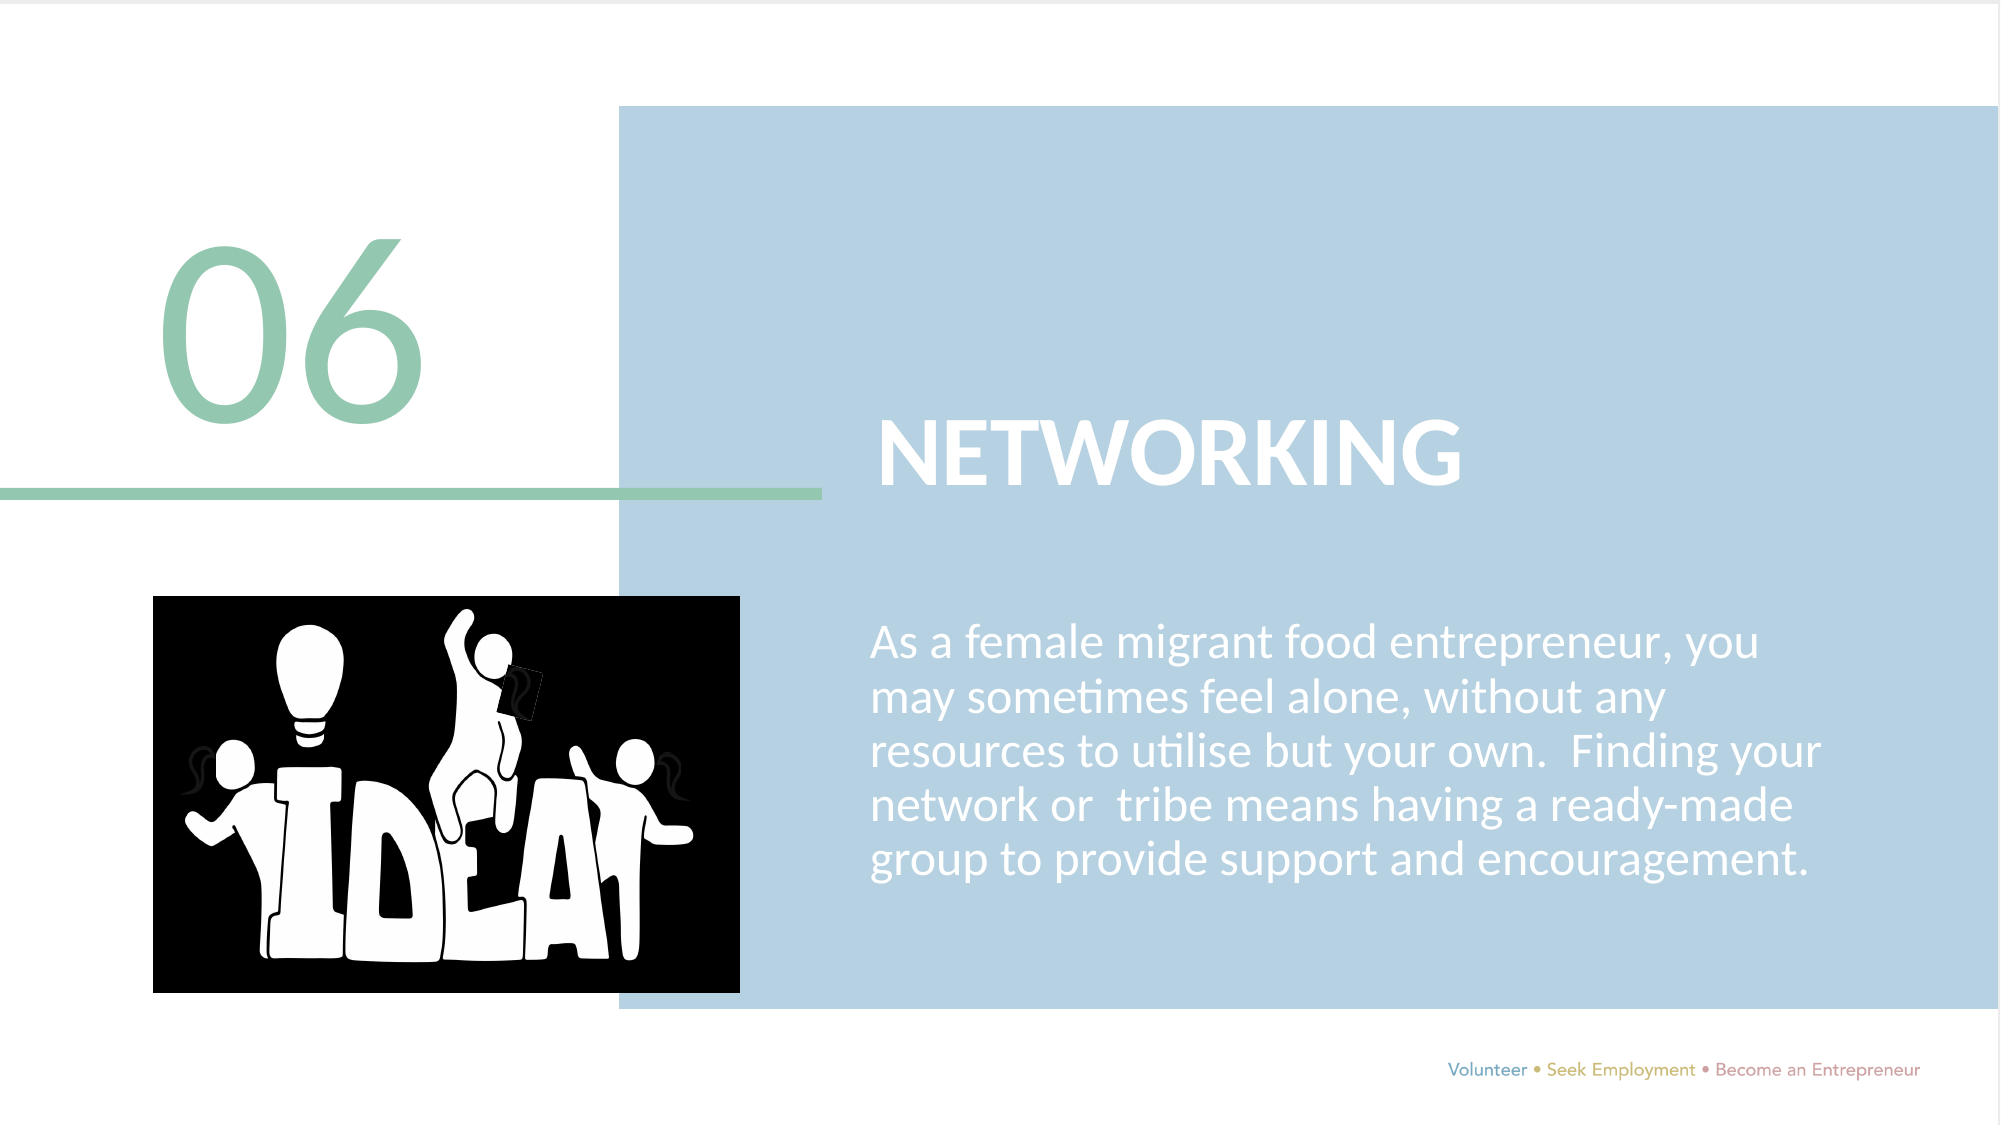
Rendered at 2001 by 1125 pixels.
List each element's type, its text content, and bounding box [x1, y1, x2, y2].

list NETWORKING [861, 399, 1837, 593]
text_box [153, 596, 740, 993]
text_box As a female migrant food entrepreneur, you may sometimes feel alone, without any resources to utilise but your own. Finding your network or tribe means having a ready-made group to provide support and encouragement. ​ [855, 608, 1856, 894]
picture [1418, 1046, 1971, 1103]
list 06 [141, 180, 481, 277]
